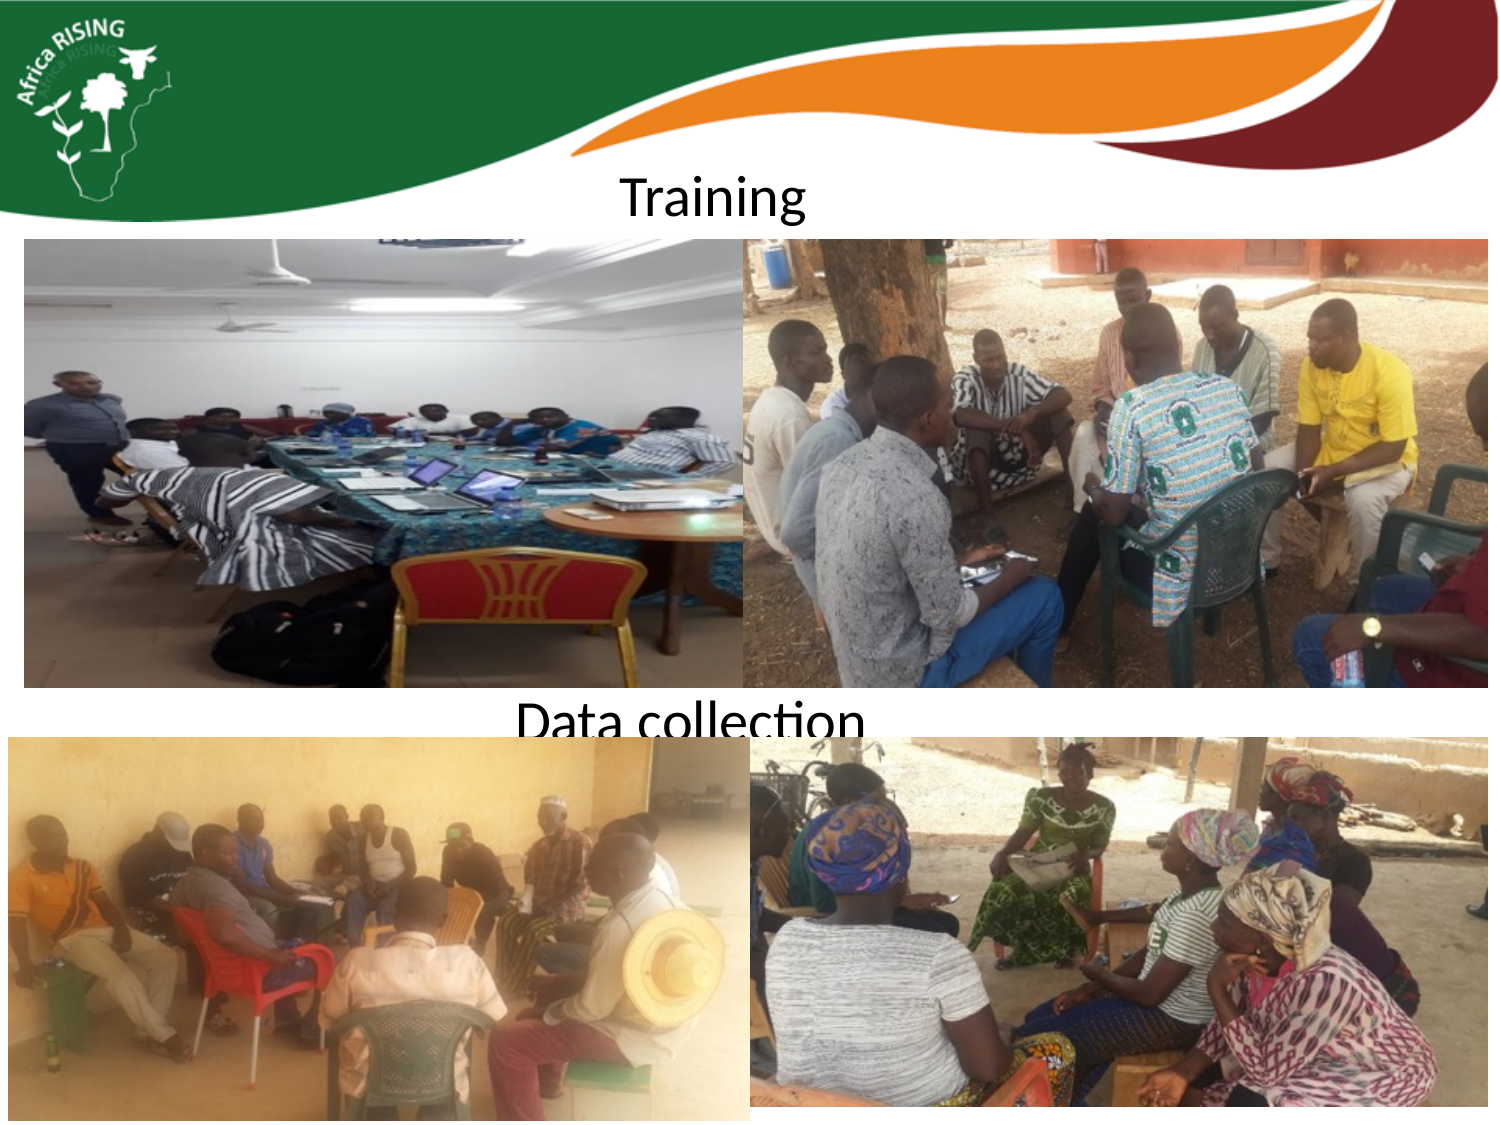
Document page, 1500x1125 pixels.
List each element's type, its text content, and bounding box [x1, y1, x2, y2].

picture [24, 238, 1488, 688]
picture [8, 737, 1488, 1121]
title Data collection [500, 696, 1438, 735]
text_box Training [605, 151, 881, 236]
picture [0, 0, 1499, 222]
